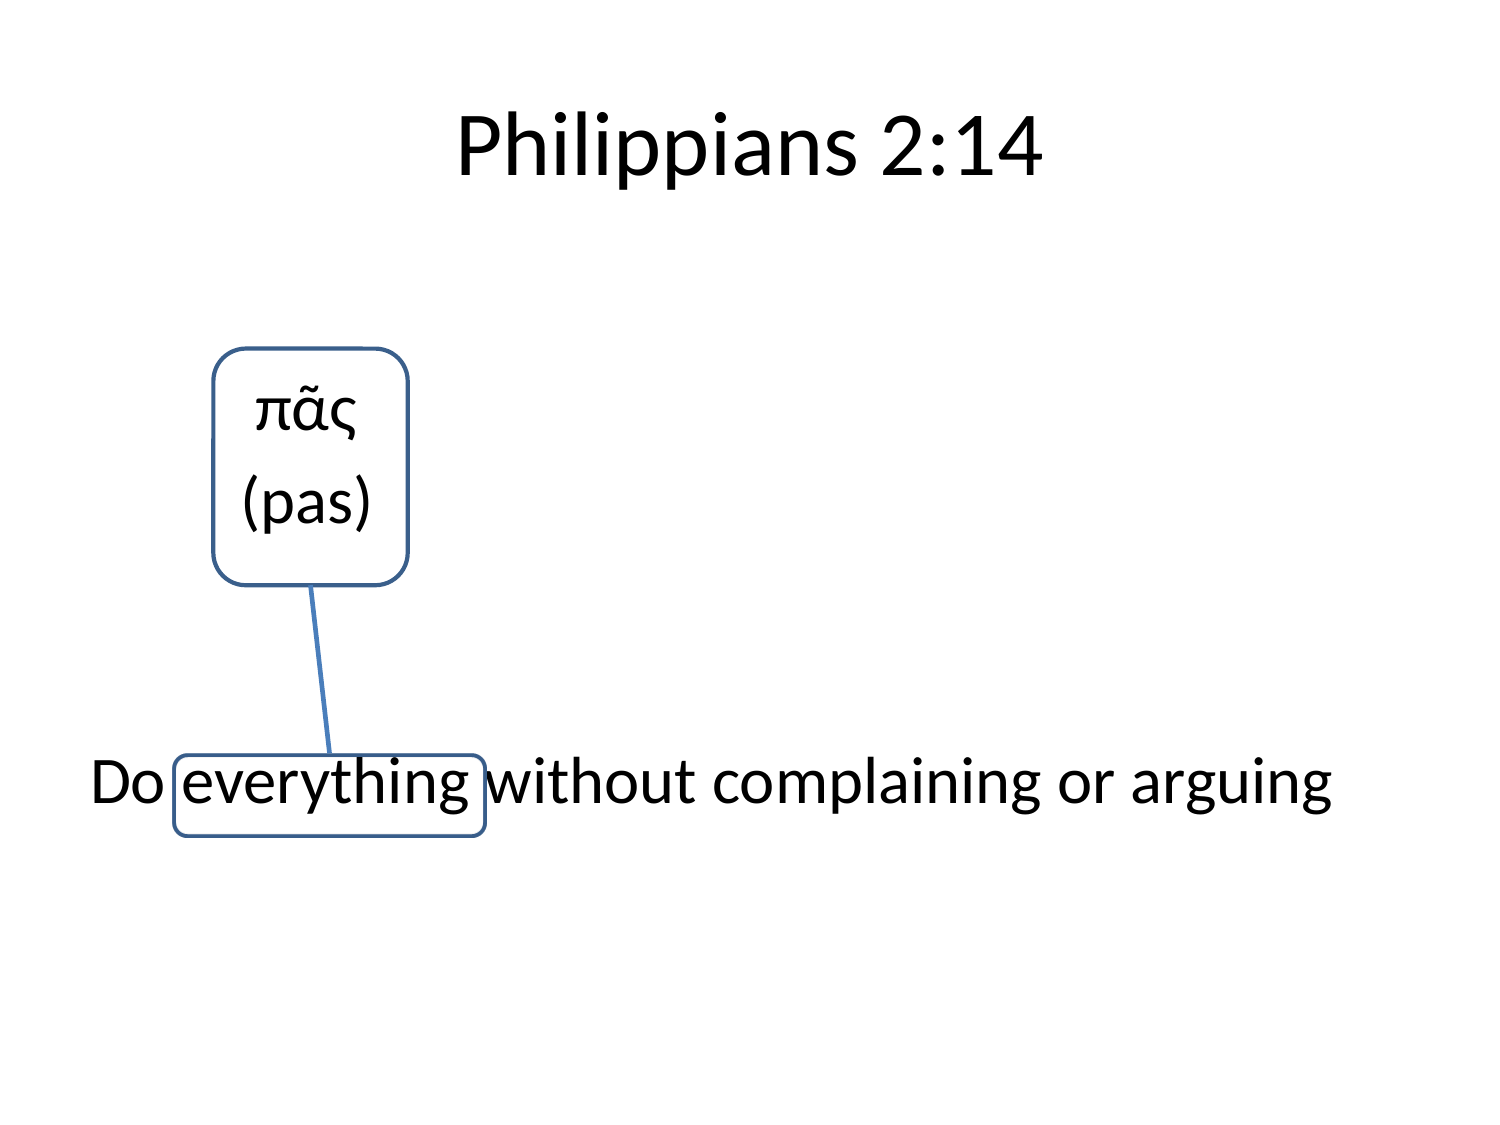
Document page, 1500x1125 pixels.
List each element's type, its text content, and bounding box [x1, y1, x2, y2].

list πᾶς (pas) Do everything without complaining or arguing [75, 262, 1425, 1005]
picture [172, 752, 487, 838]
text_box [310, 584, 330, 754]
text_box [211, 346, 410, 588]
title Philippians 2:14 [75, 45, 1425, 233]
